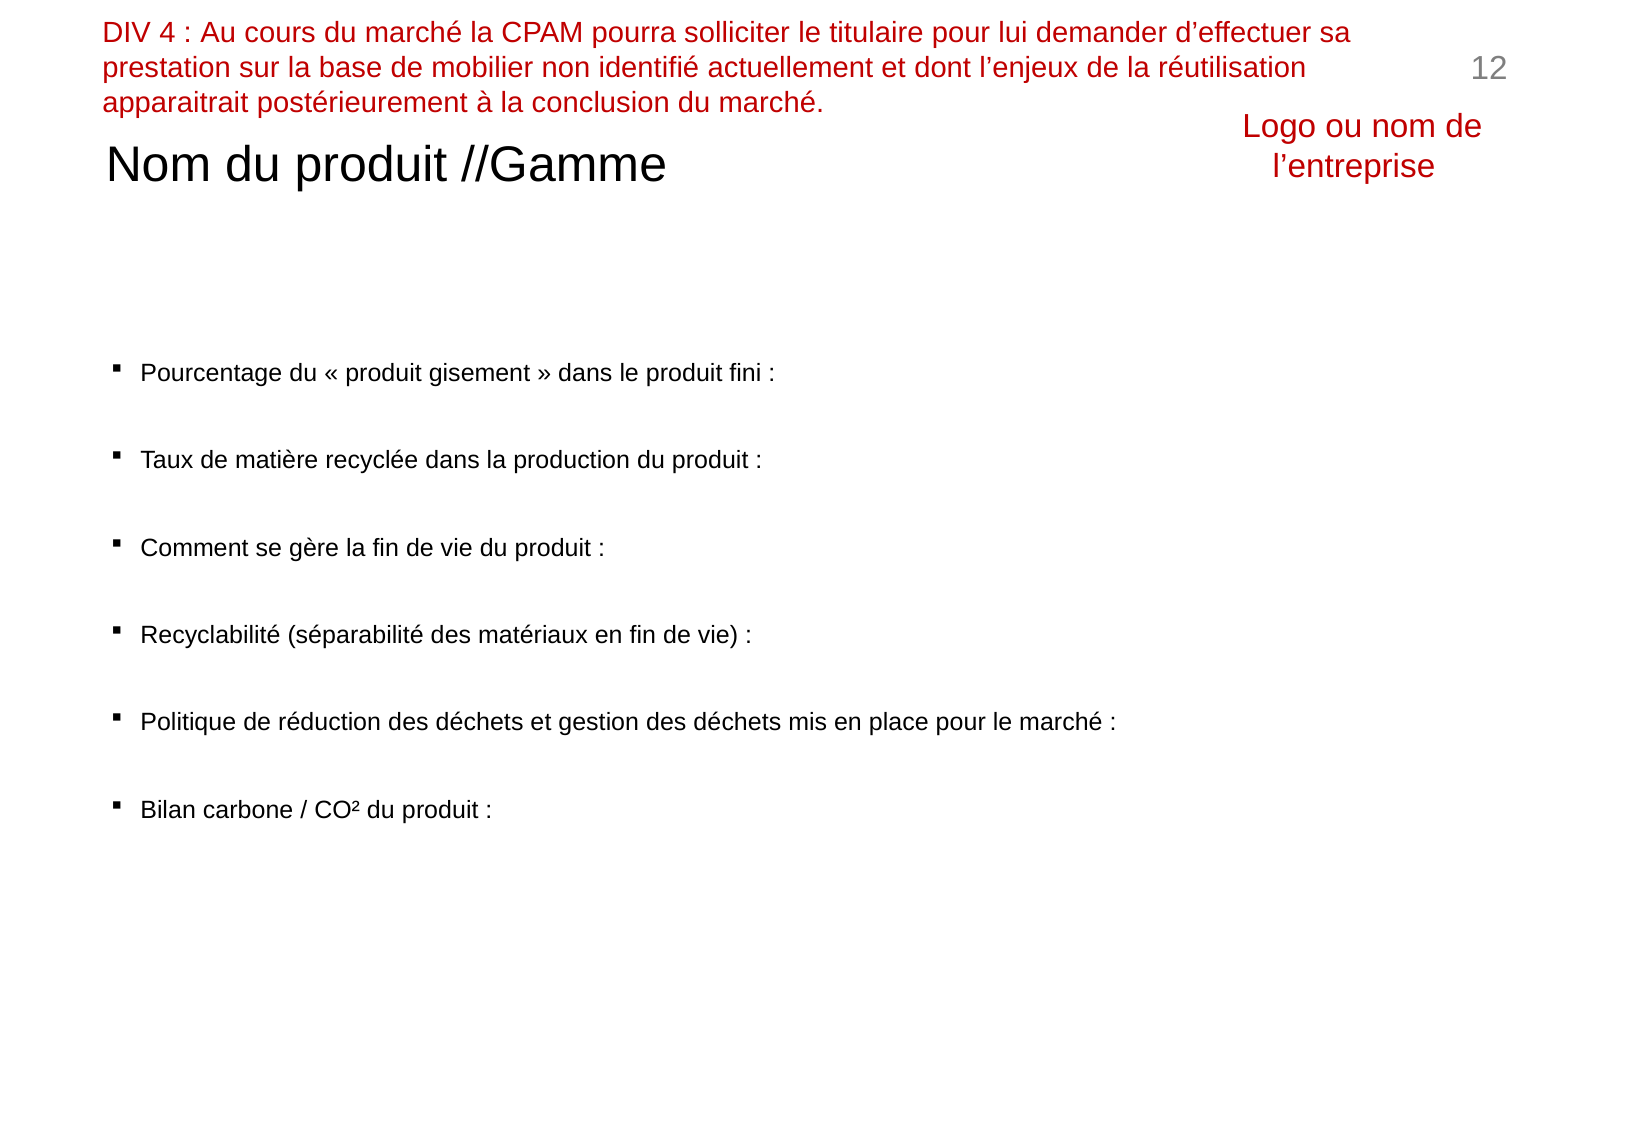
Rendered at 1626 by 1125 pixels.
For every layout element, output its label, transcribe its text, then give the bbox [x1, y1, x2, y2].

text_box Logo ou nom de l’entreprise [1141, 91, 1567, 197]
list Nom du produit //Gamme [91, 109, 1523, 215]
title DIV 4 : Au cours du marché la CPAM pourra solliciter le titulaire pour lui demander d’effectuer sa prestation sur la base de mobilier non identifié actuellement et dont l’enjeux de la réutilisation apparaitrait postérieurement à la conclusion du marché. [102, 19, 1426, 109]
slide_number 12 [1426, 19, 1523, 91]
text_box Pourcentage du « produit gisement » dans le produit fini : Taux de matière recyclée dans la production du produit : Comment se gère la fin de vie du produit : Recyclabilité (séparabilité des matériaux en fin de vie) : Politique de réduction des déchets et gestion des déchets mis en place pour le marché : Bilan carbone / CO² du produit : [81, 304, 1333, 1067]
